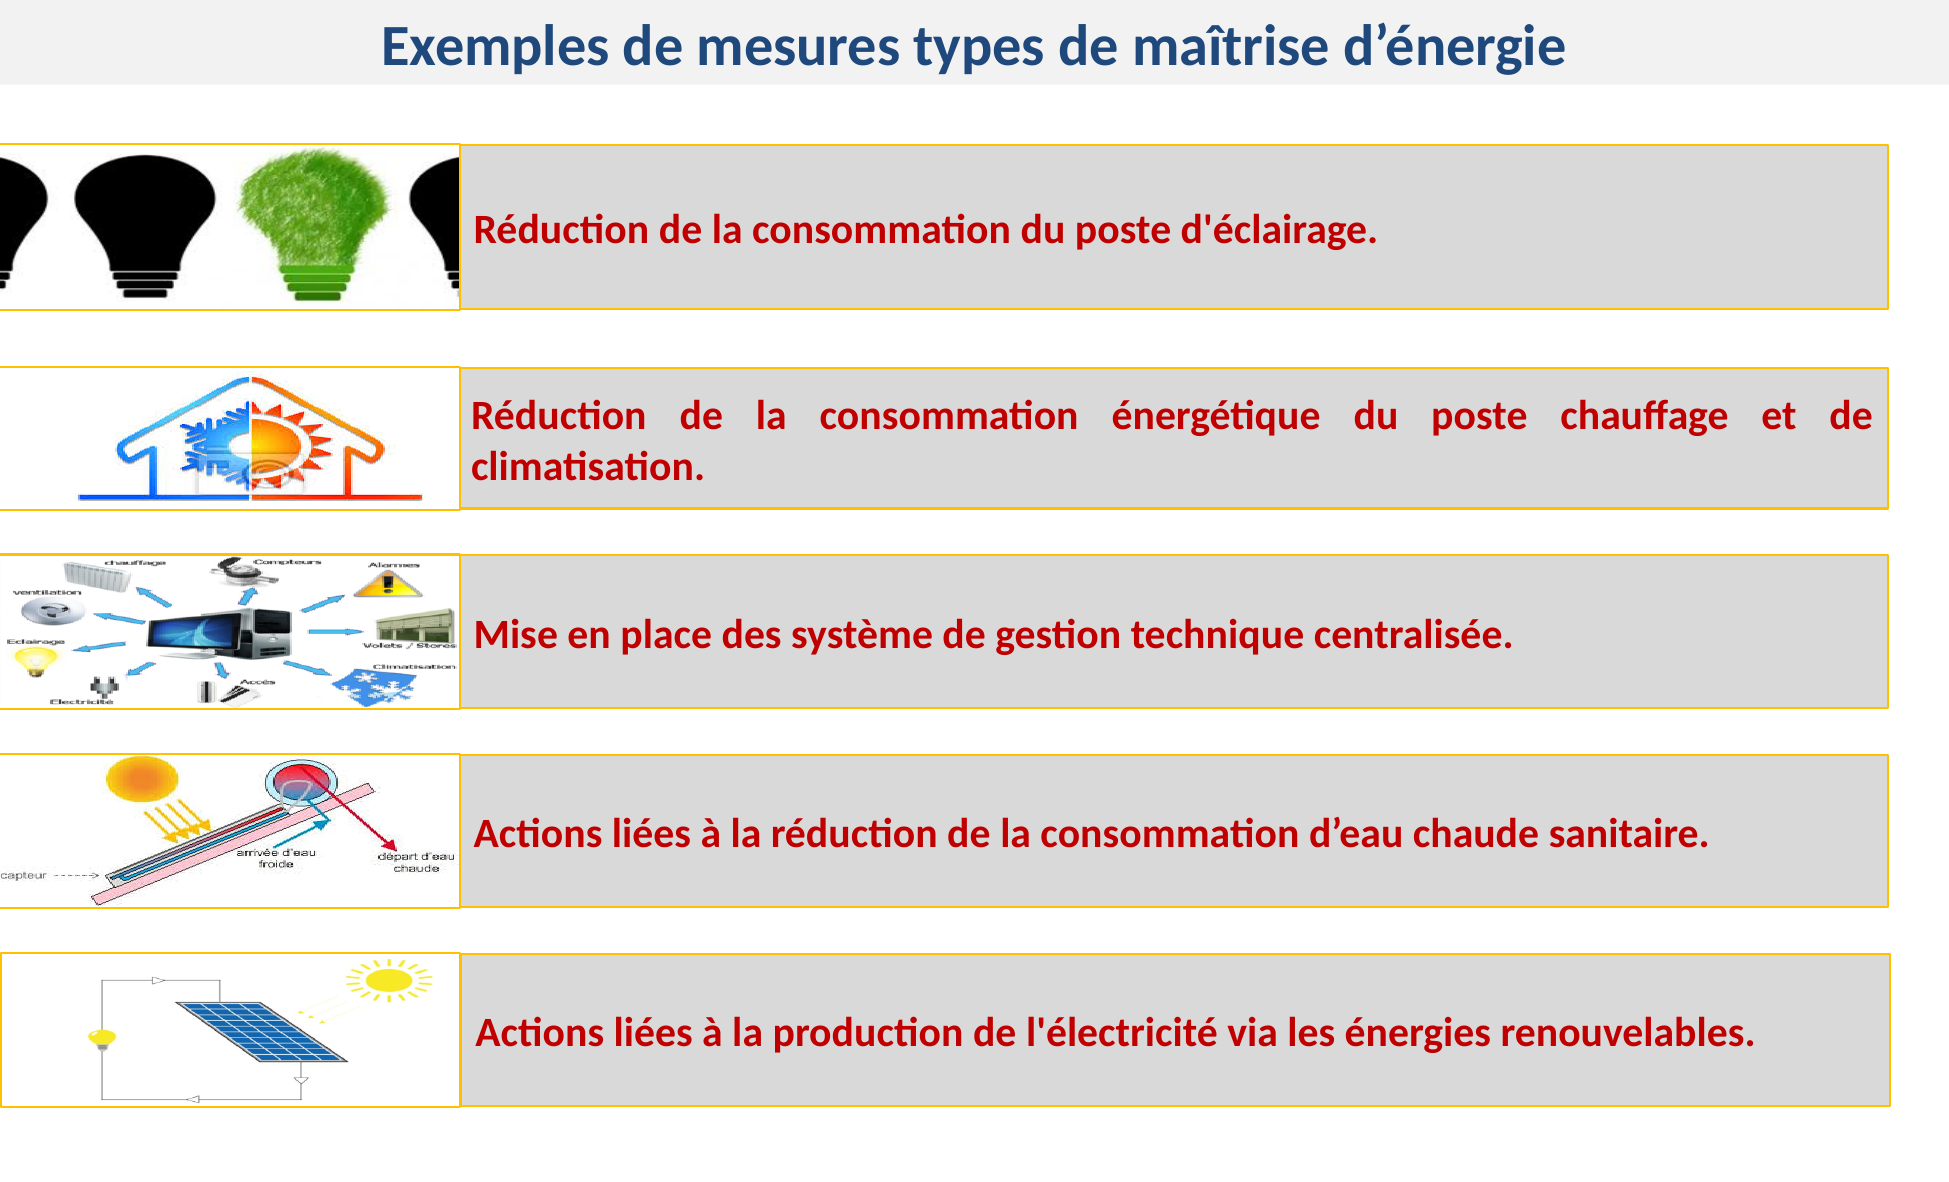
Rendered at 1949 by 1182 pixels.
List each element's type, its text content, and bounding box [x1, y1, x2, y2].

text_box Actions liées à la réduction de la consommation d’eau chaude sanitaire. [461, 753, 1891, 909]
picture [0, 145, 460, 310]
text_box Actions liées à la production de l'électricité via les énergies renouvelables. [461, 952, 1892, 1108]
picture [0, 367, 460, 509]
picture [1, 953, 459, 1107]
text_box Exemples de mesures types de maîtrise d’énergie [0, 0, 1949, 85]
text_box Réduction de la consommation énergétique du poste chauffage et de climatisation. [461, 366, 1891, 511]
text_box Réduction de la consommation du poste d'éclairage. [461, 143, 1891, 311]
picture [0, 555, 460, 708]
picture [0, 754, 460, 908]
text_box Mise en place des système de gestion technique centralisée. [461, 553, 1891, 710]
